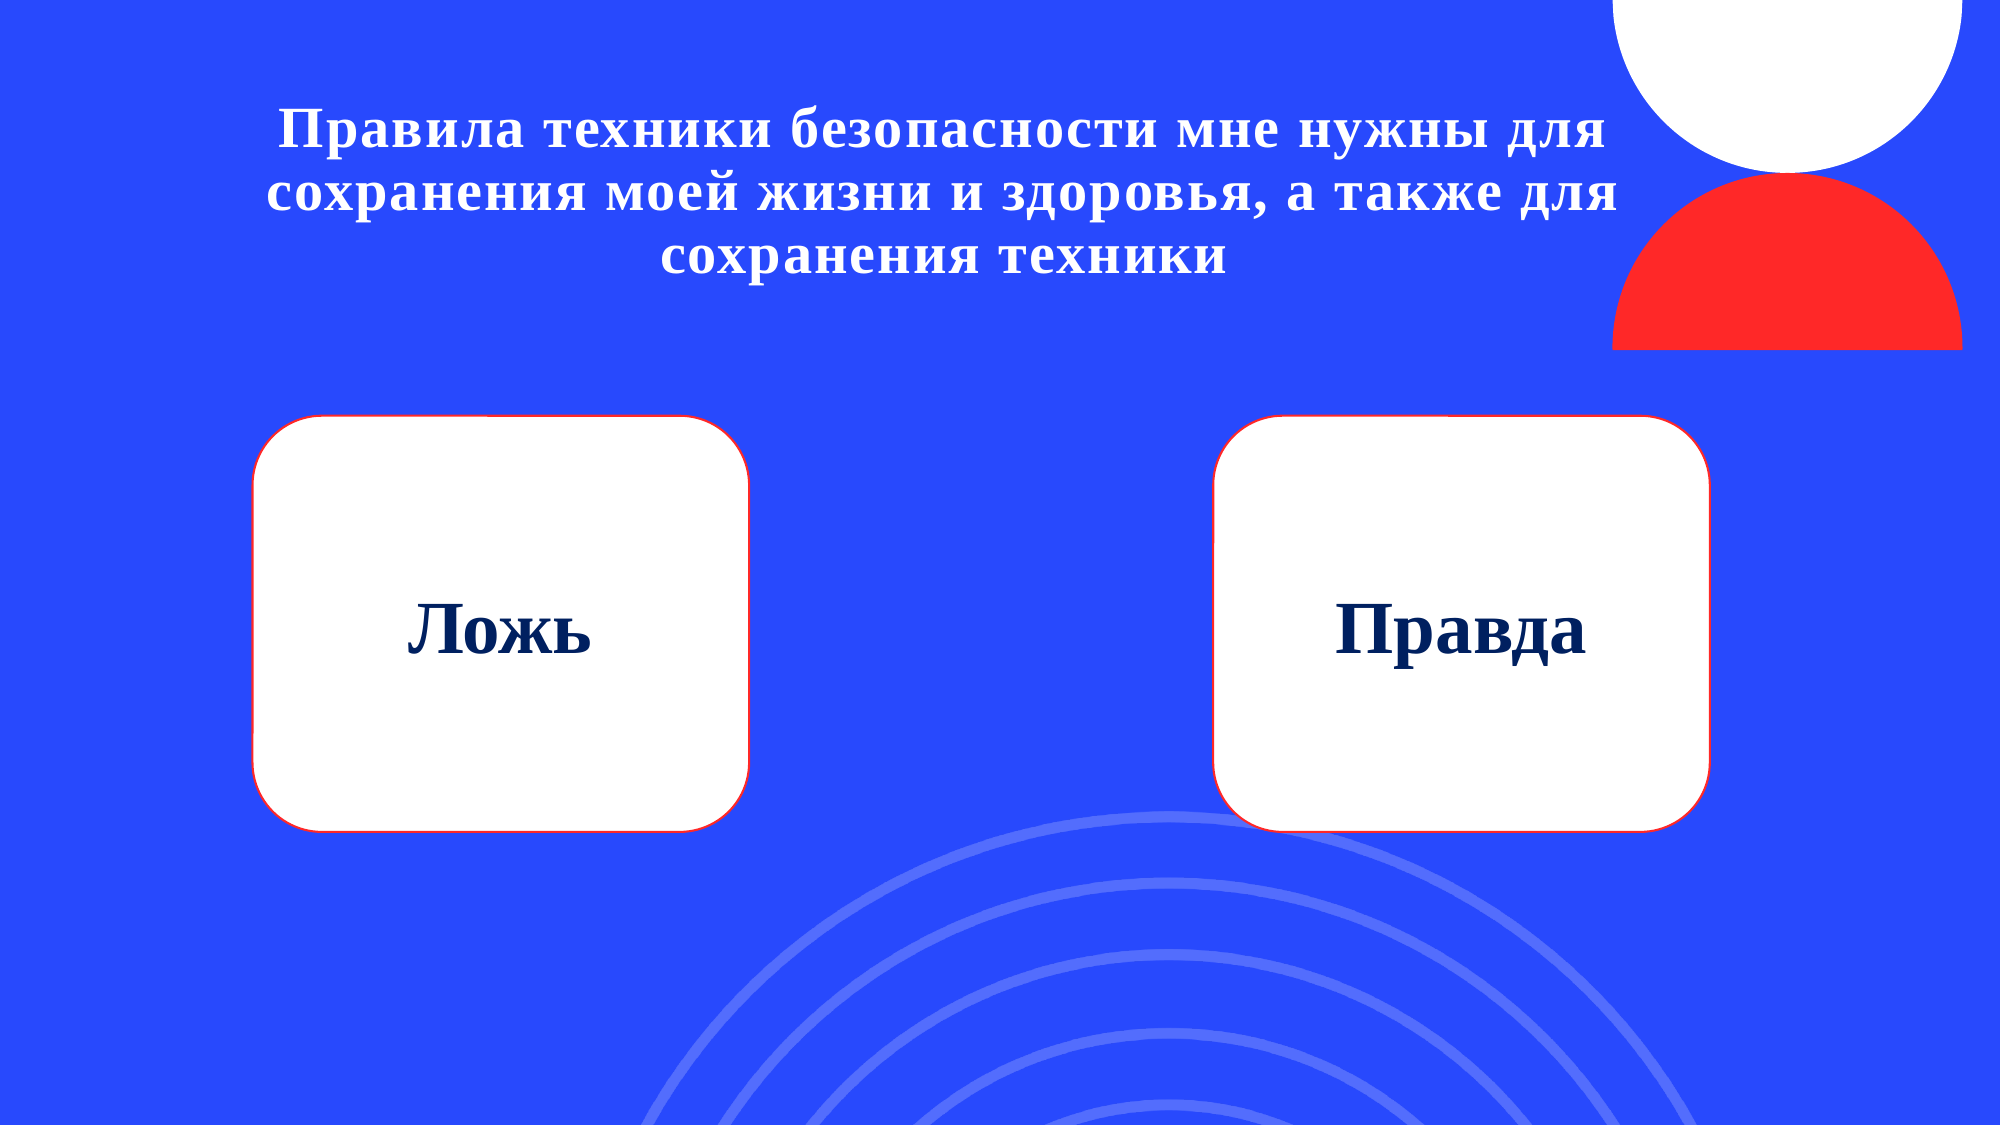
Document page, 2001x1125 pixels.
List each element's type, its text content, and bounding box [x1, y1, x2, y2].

title Правила техники безопасности мне нужны для сохранения моей жизни и здоровья, а также для сохранения техники [212, 97, 1677, 335]
text_box Ложь [252, 415, 750, 832]
text_box Правда [1212, 414, 1711, 833]
picture [567, 811, 1770, 1125]
